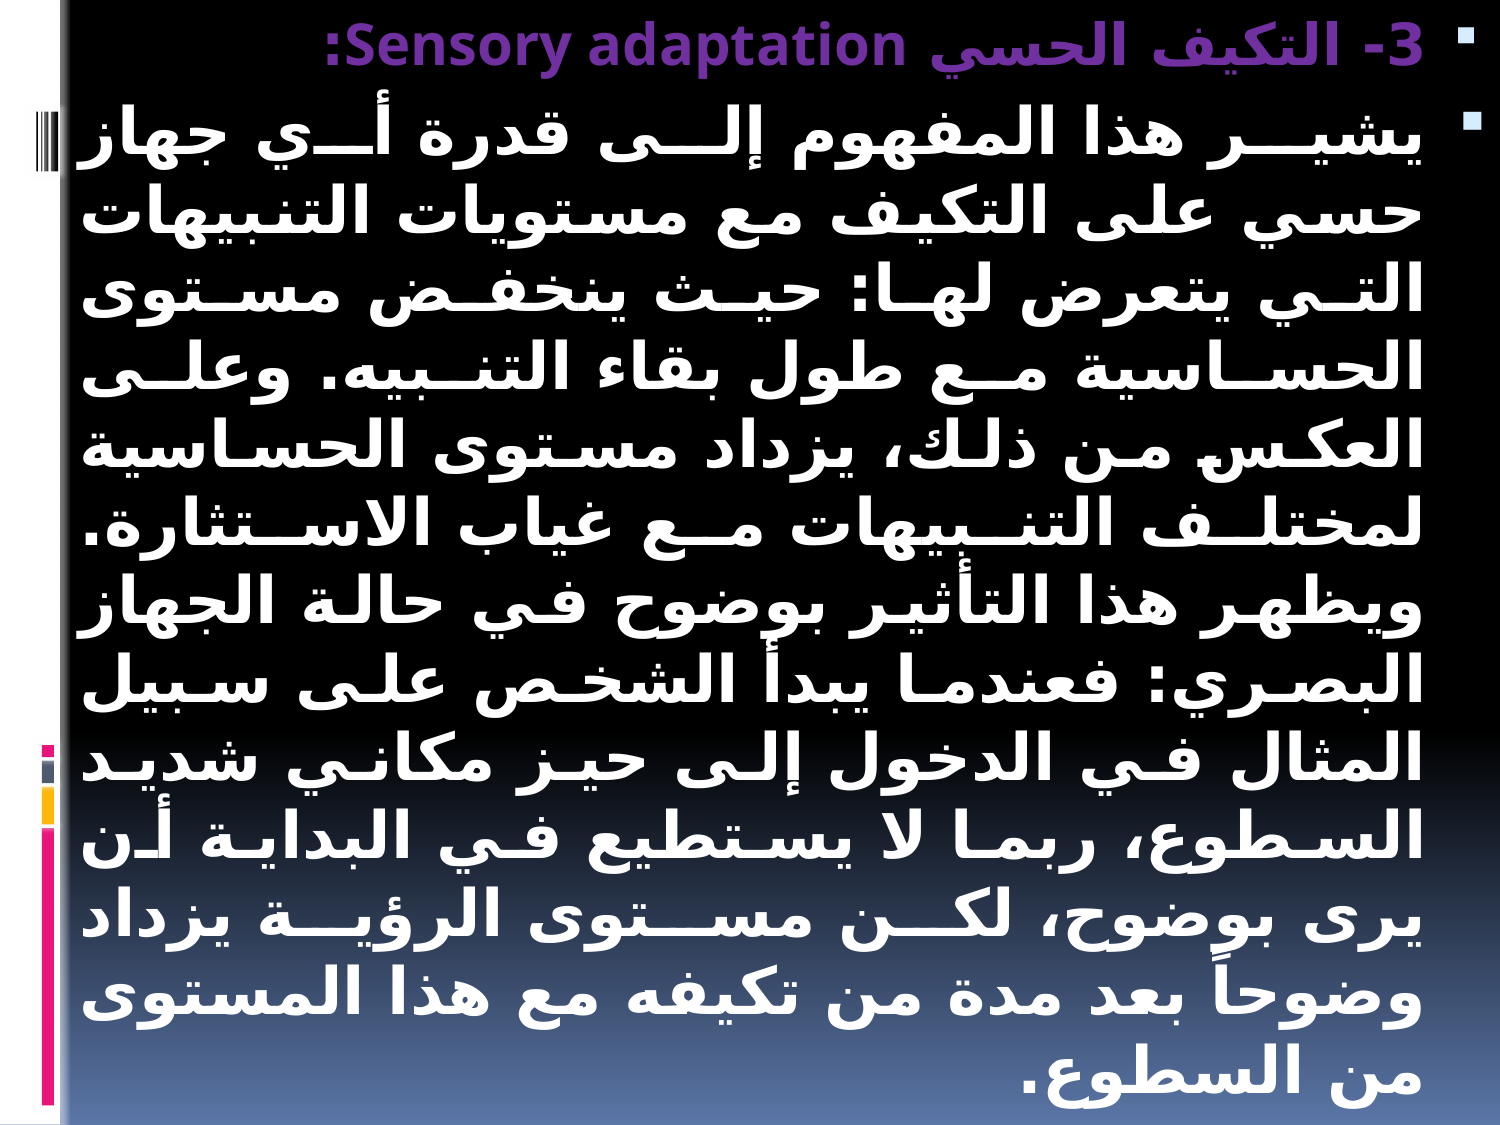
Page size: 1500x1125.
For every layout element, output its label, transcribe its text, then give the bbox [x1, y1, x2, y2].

list 3- التكيف الحسي Sensory adaptation: يشير هذا المفهوم إلى قدرة أي جهاز حسي على التكيف مع مستويات التنبيهات التي يتعرض لها: حيث ينخفض مستوى الحساسية مع طول بقاء التنبيه. وعلى العكس من ذلك، يزداد مستوى الحساسية لمختلف التنبيهات مع غياب الاستثارة. ويظهر هذا التأثير بوضوح في حالة الجهاز البصري: فعندما يبدأ الشخص على سبيل المثال في الدخول إلى حيز مكاني شديد السطوع، ربما لا يستطيع في البداية أن يرى بوضوح، لكن مستوى الرؤية يزداد وضوحاً بعد مدة من تكيفه مع هذا المستوى من السطوع. [64, 0, 1500, 1125]
